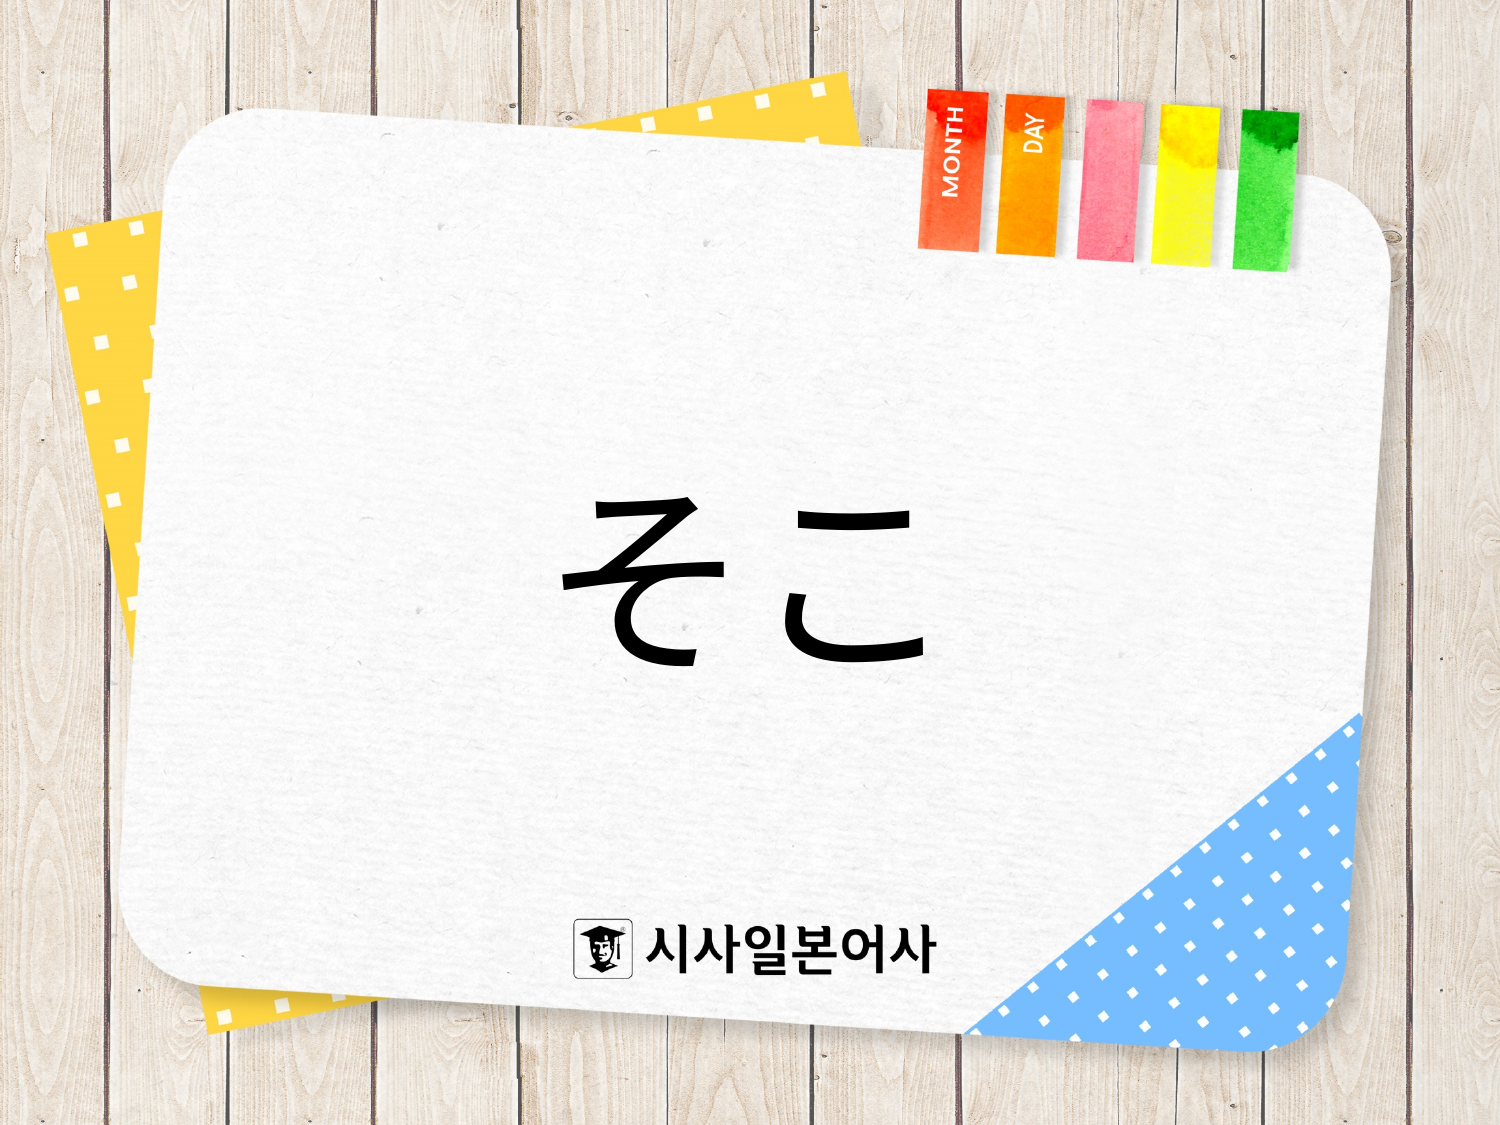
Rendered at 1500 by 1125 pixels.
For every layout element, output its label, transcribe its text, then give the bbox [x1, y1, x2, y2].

title そこ [75, 338, 1425, 811]
picture [0, 0, 1500, 1125]
